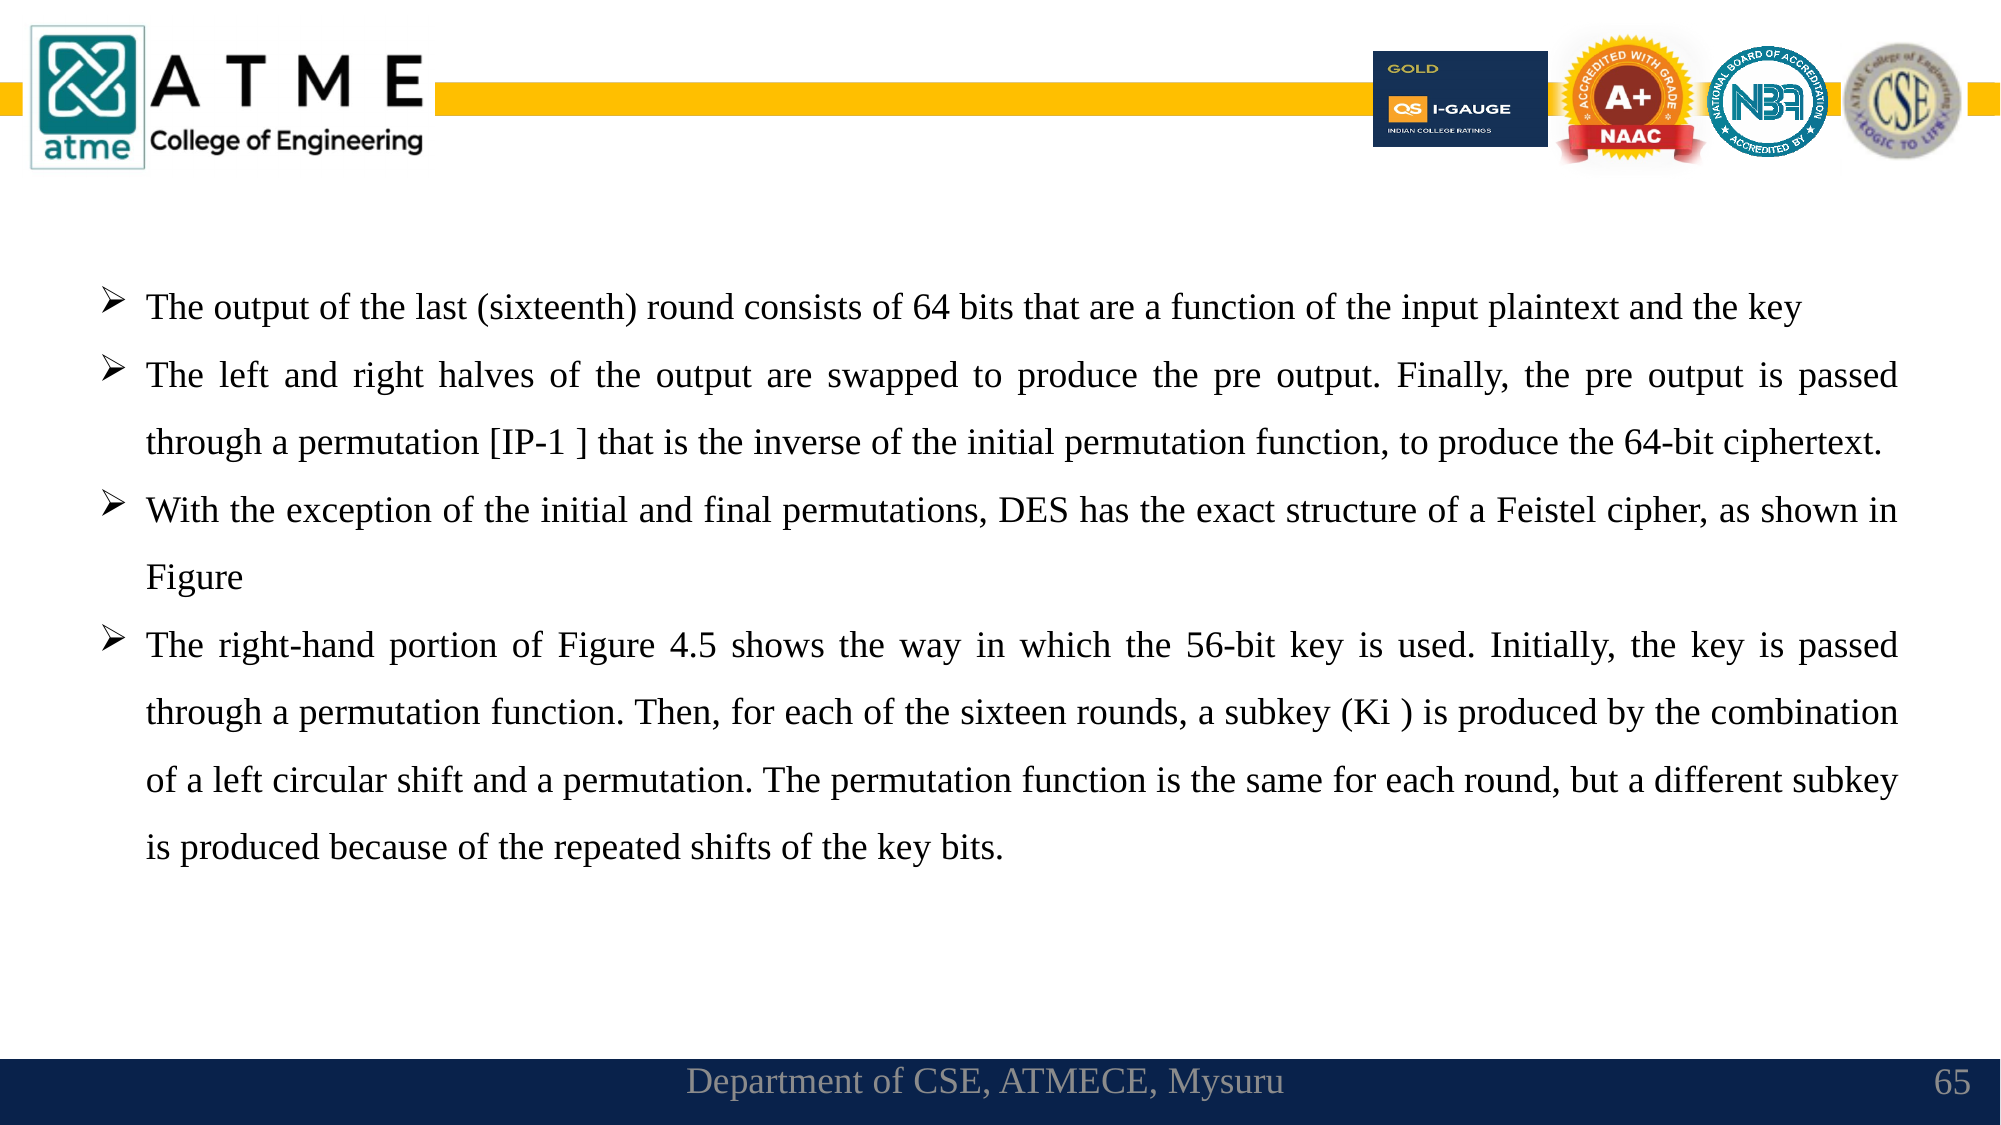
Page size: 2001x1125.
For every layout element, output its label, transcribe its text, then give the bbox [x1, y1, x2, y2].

text_box The output of the last (sixteenth) round consists of 64 bits that are a function of the input plaintext and the key The left and right halves of the output are swapped to produce the pre output. Finally, the pre output is passed through a permutation [IP-1 ] that is the inverse of the initial permutation function, to produce the 64-bit ciphertext. With the exception of the initial and final permutations, DES has the exact structure of a Feistel cipher, as shown in Figure The right-hand portion of Figure 4.5 shows the way in which the 56-bit key is used. Initially, the key is passed through a permutation function. Then, for each of the sixteen rounds, a subkey (Ki ) is produced by the combination of a left circular shift and a permutation. The permutation function is the same for each round, but a different subkey is produced because of the repeated shifts of the key bits. [84, 252, 1916, 875]
picture [1373, 20, 1828, 180]
picture [0, 1059, 2001, 1125]
slide_number 65 [1511, 1057, 1972, 1103]
picture [22, 15, 435, 178]
picture [1840, 26, 1968, 176]
footer Department of CSE, ATMECE, Mysuru [501, 1056, 1470, 1102]
